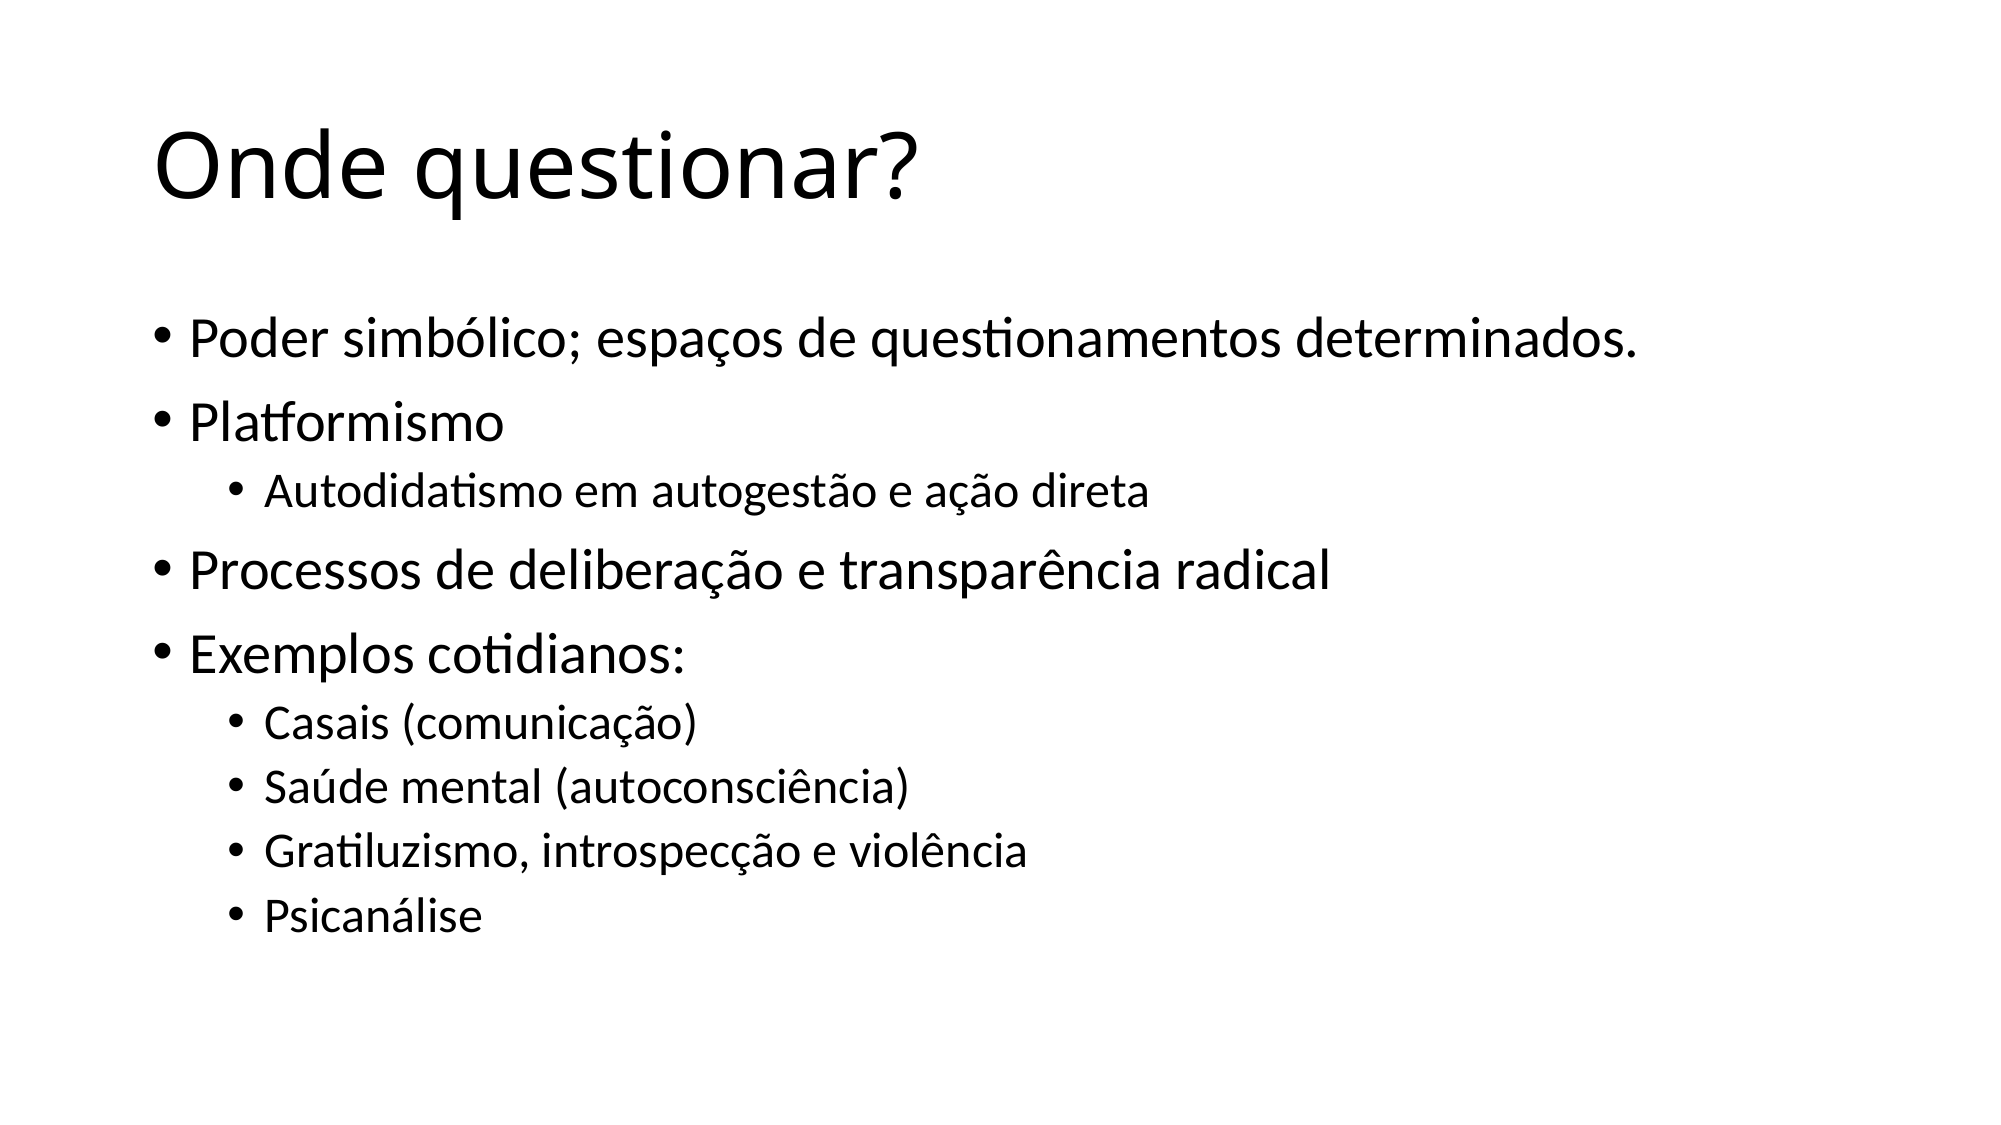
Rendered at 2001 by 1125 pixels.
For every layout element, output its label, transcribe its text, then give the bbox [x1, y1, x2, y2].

list Poder simbólico; espaços de questionamentos determinados. Platformismo Autodidatismo em autogestão e ação direta Processos de deliberação e transparência radical Exemplos cotidianos: Casais (comunicação) Saúde mental (autoconsciência) Gratiluzismo, introspecção e violência Psicanálise [137, 299, 1863, 1014]
title Onde questionar? [137, 59, 1863, 278]
